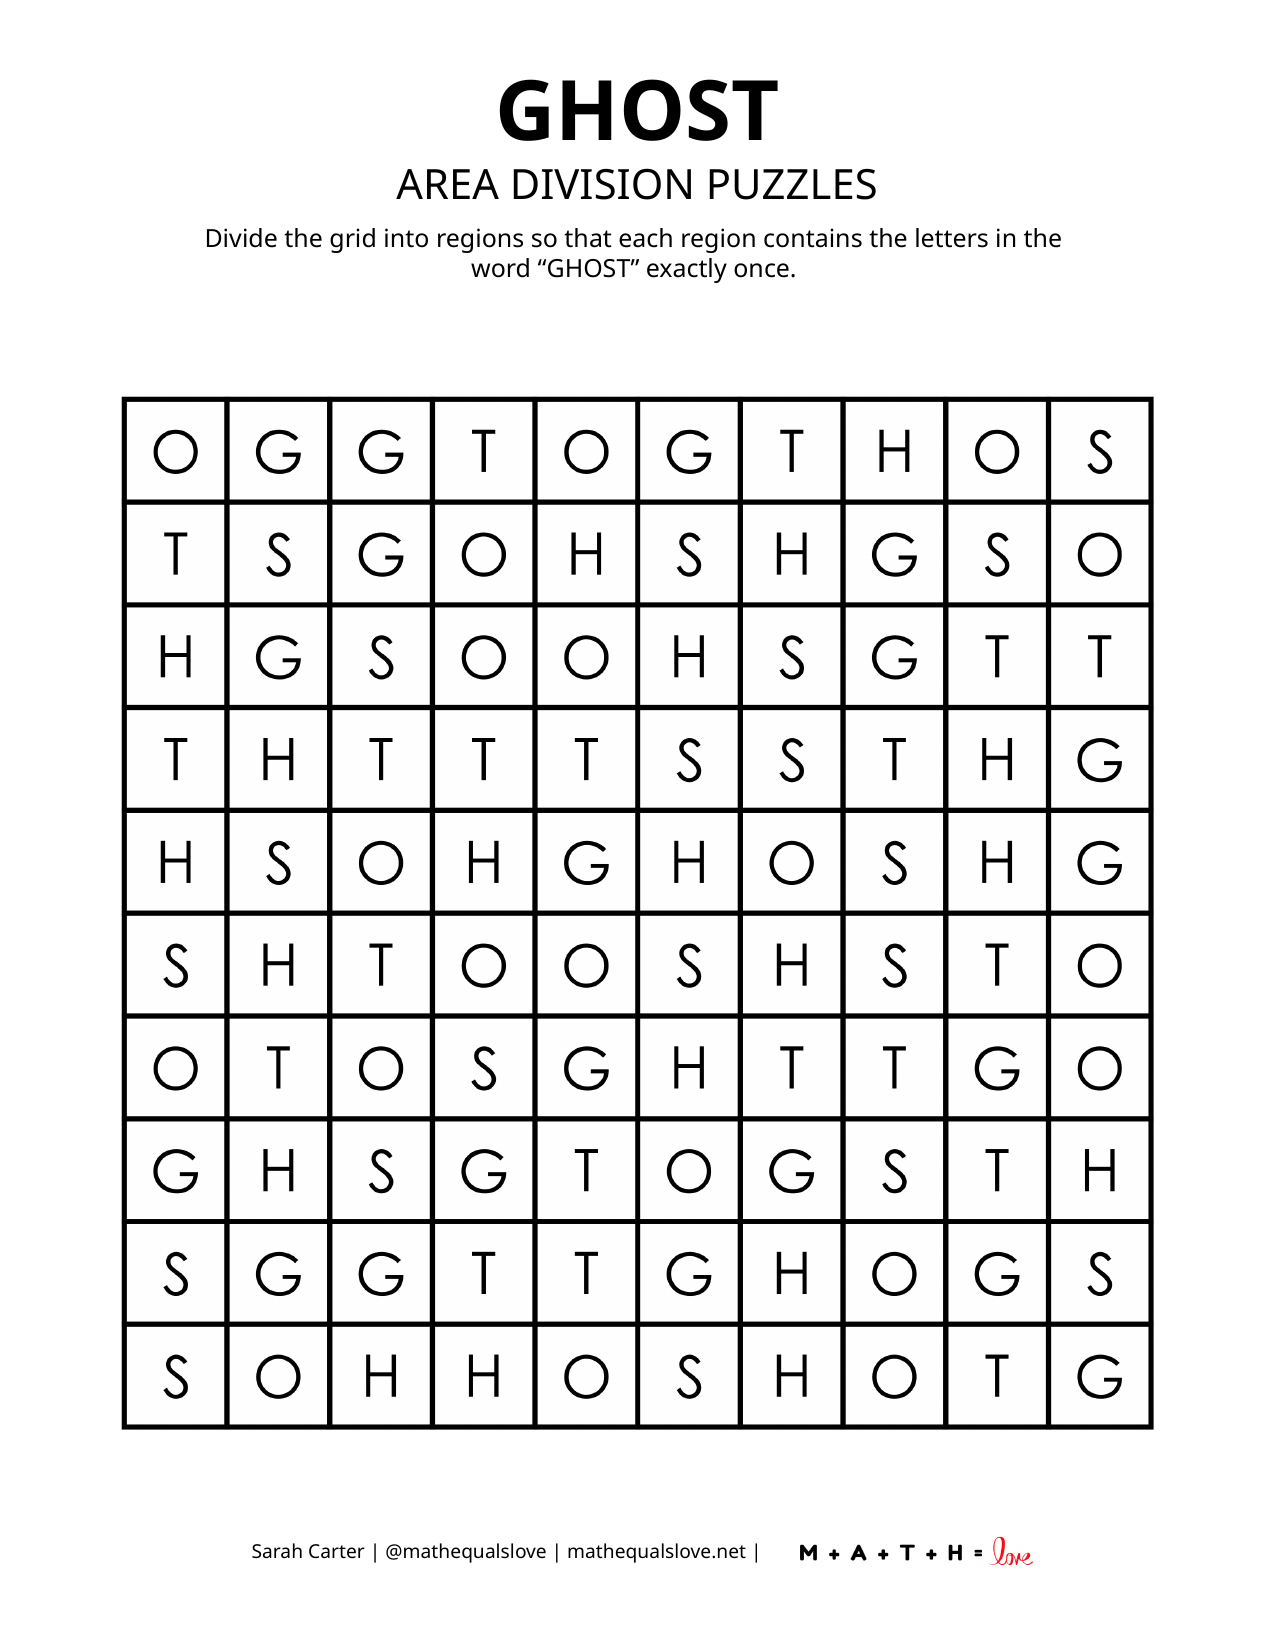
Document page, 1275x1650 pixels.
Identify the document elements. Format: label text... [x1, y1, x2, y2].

picture [118, 394, 1156, 1432]
text_box GHOST AREA DIVISION PUZZLES [77, 50, 1198, 214]
text_box Divide the grid into regions so that each region contains the letters in the word “GHOST” exactly once. [0, 214, 1275, 290]
picture [790, 1534, 1039, 1569]
text_box Sarah Carter | @mathequalslove | mathequalslove.net | [236, 1532, 1071, 1570]
